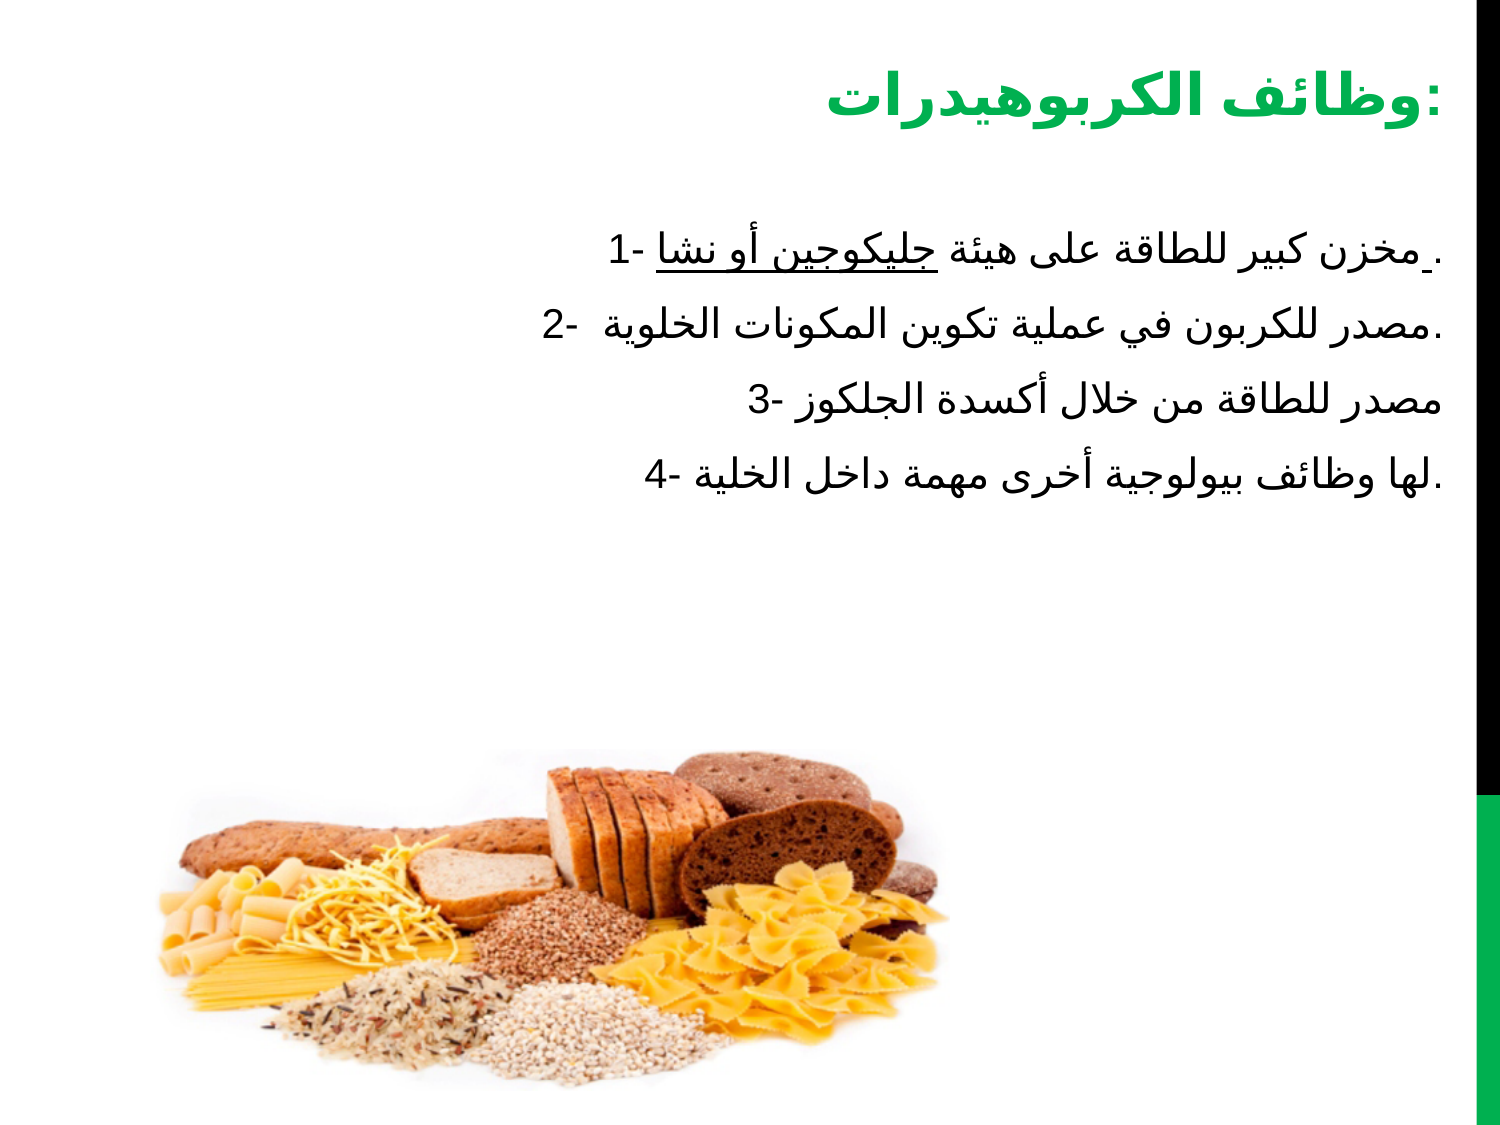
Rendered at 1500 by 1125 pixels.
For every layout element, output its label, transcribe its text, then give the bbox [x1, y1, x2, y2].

text_box وظائف الكربوهيدرات: 1- مخزن كبير للطاقة على هيئة جليكوجين أو نشا . 2- مصدر للكربون في عملية تكوين المكونات الخلوية. 3- مصدر للطاقة من خلال أكسدة الجلكوز 4- لها وظائف بيولوجية أخرى مهمة داخل الخلية. [208, 49, 1459, 505]
picture [149, 749, 951, 1092]
